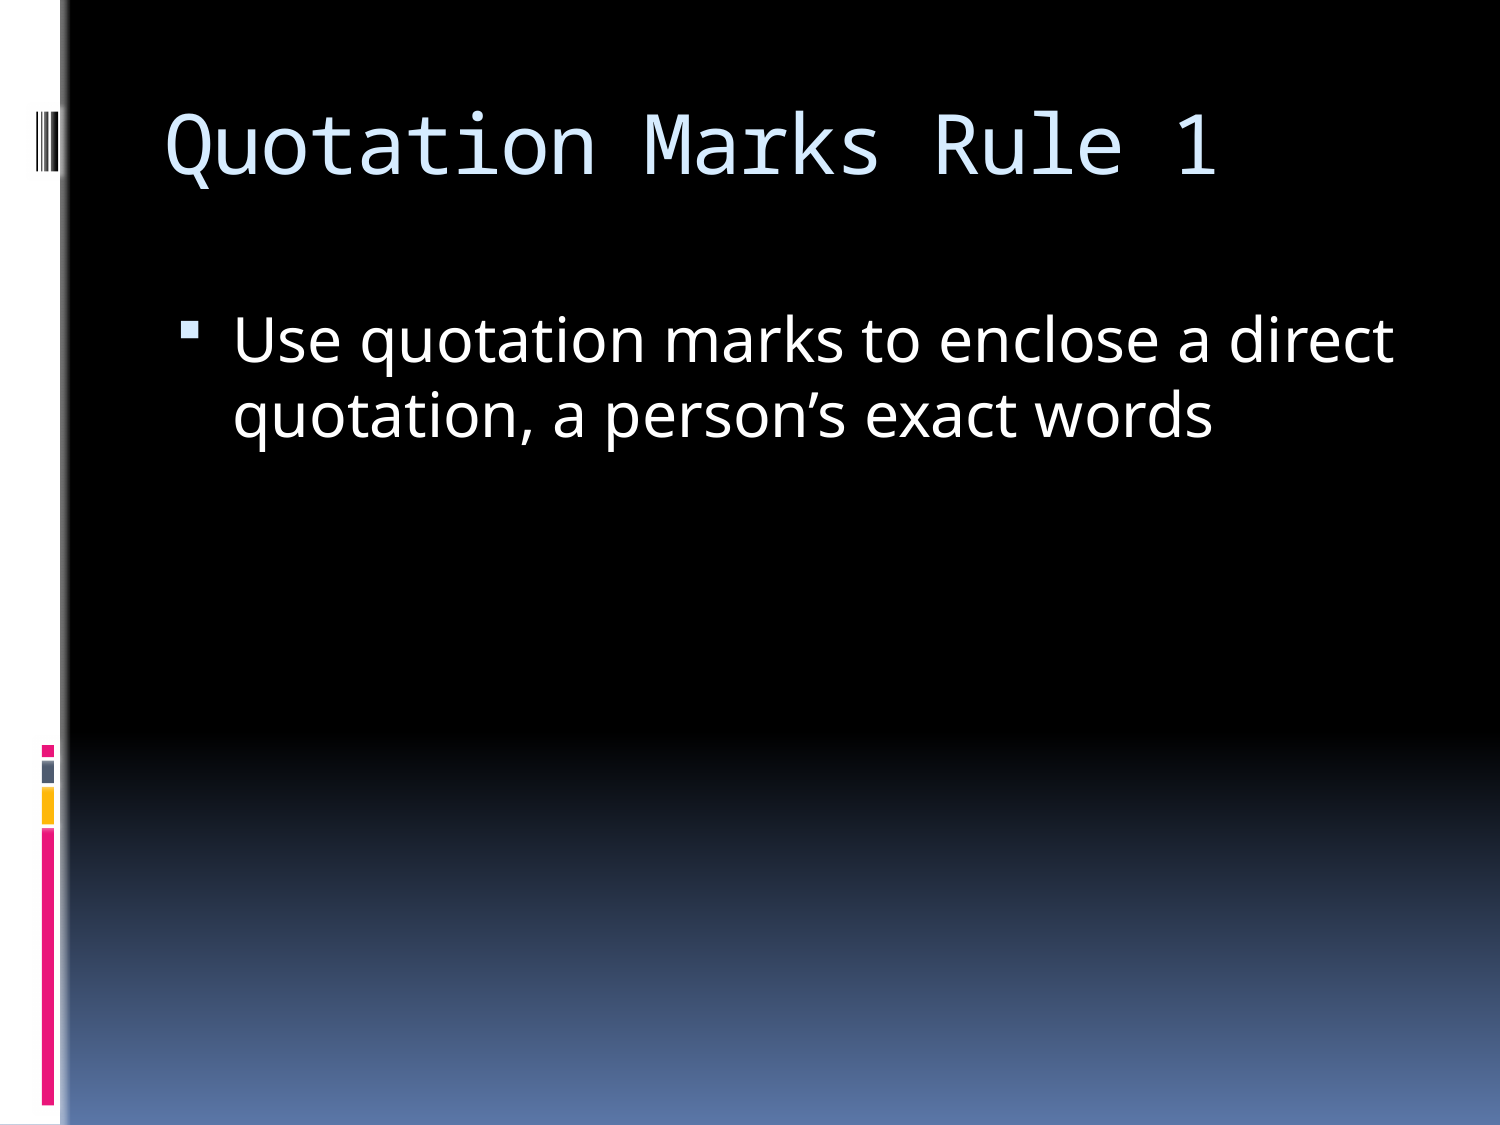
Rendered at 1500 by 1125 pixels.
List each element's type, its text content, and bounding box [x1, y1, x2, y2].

title Quotation Marks Rule 1 [150, 83, 1425, 234]
list Use quotation marks to enclose a direct quotation, a person’s exact words [150, 292, 1425, 1043]
